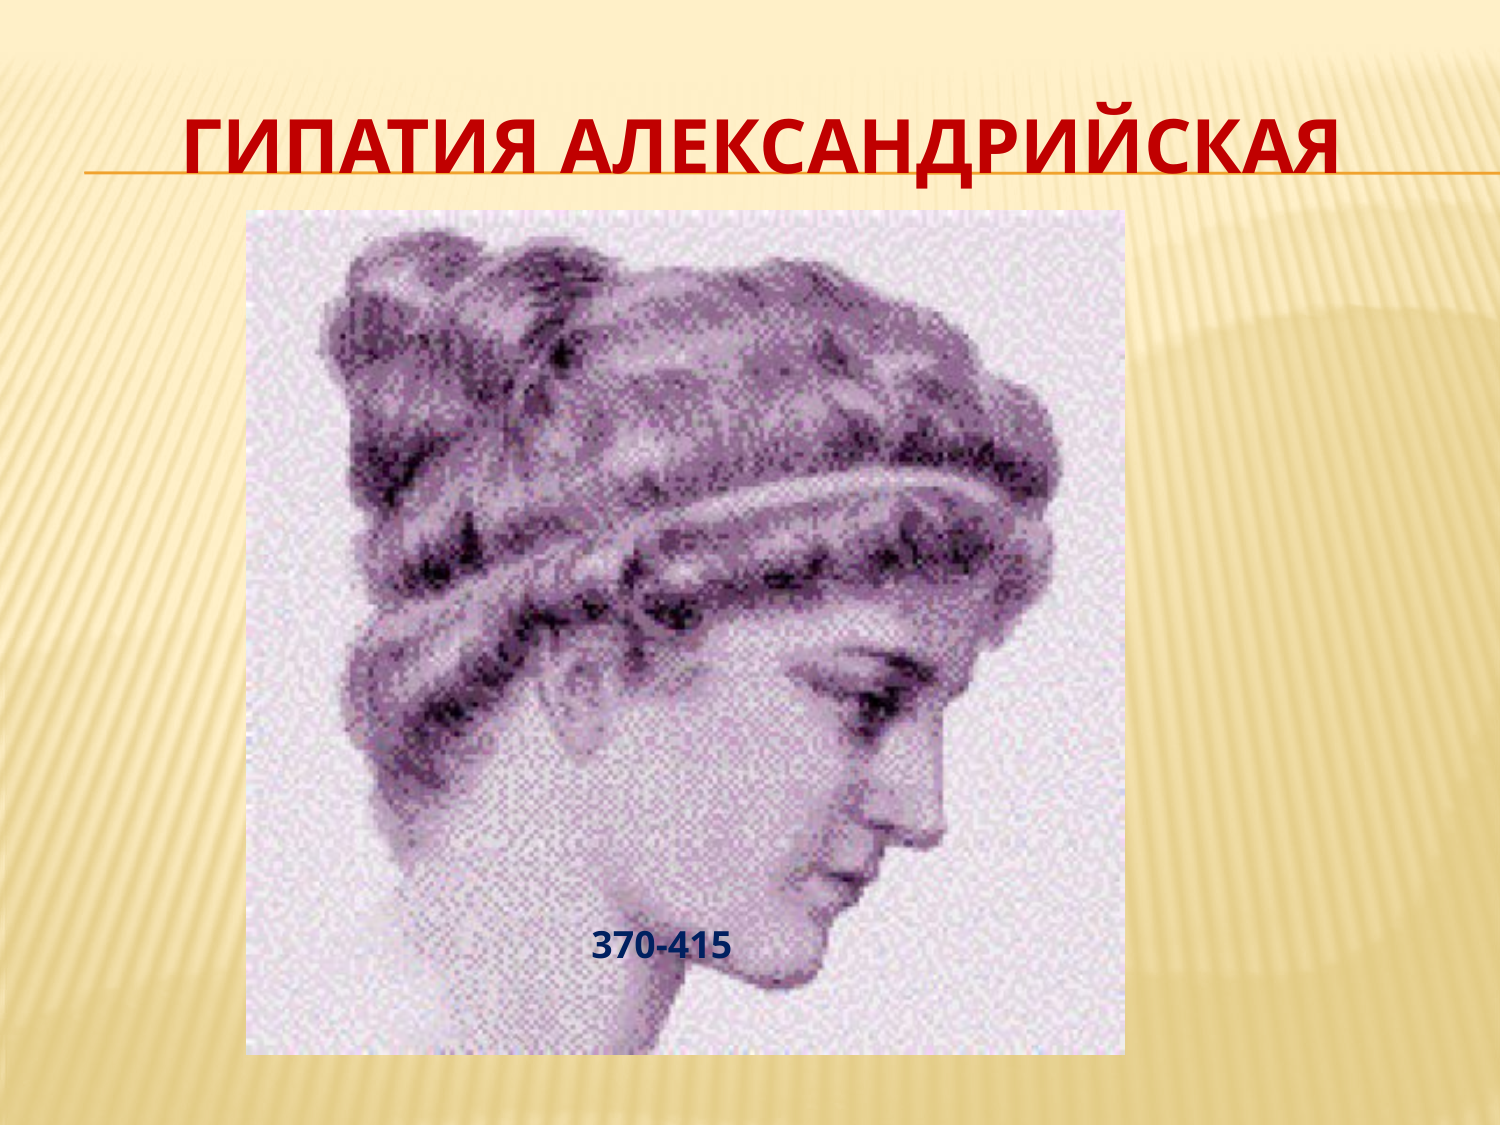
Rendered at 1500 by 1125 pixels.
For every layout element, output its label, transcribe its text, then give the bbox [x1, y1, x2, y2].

title Гипатия Александрийская [50, 75, 1475, 213]
picture [245, 210, 1126, 1055]
